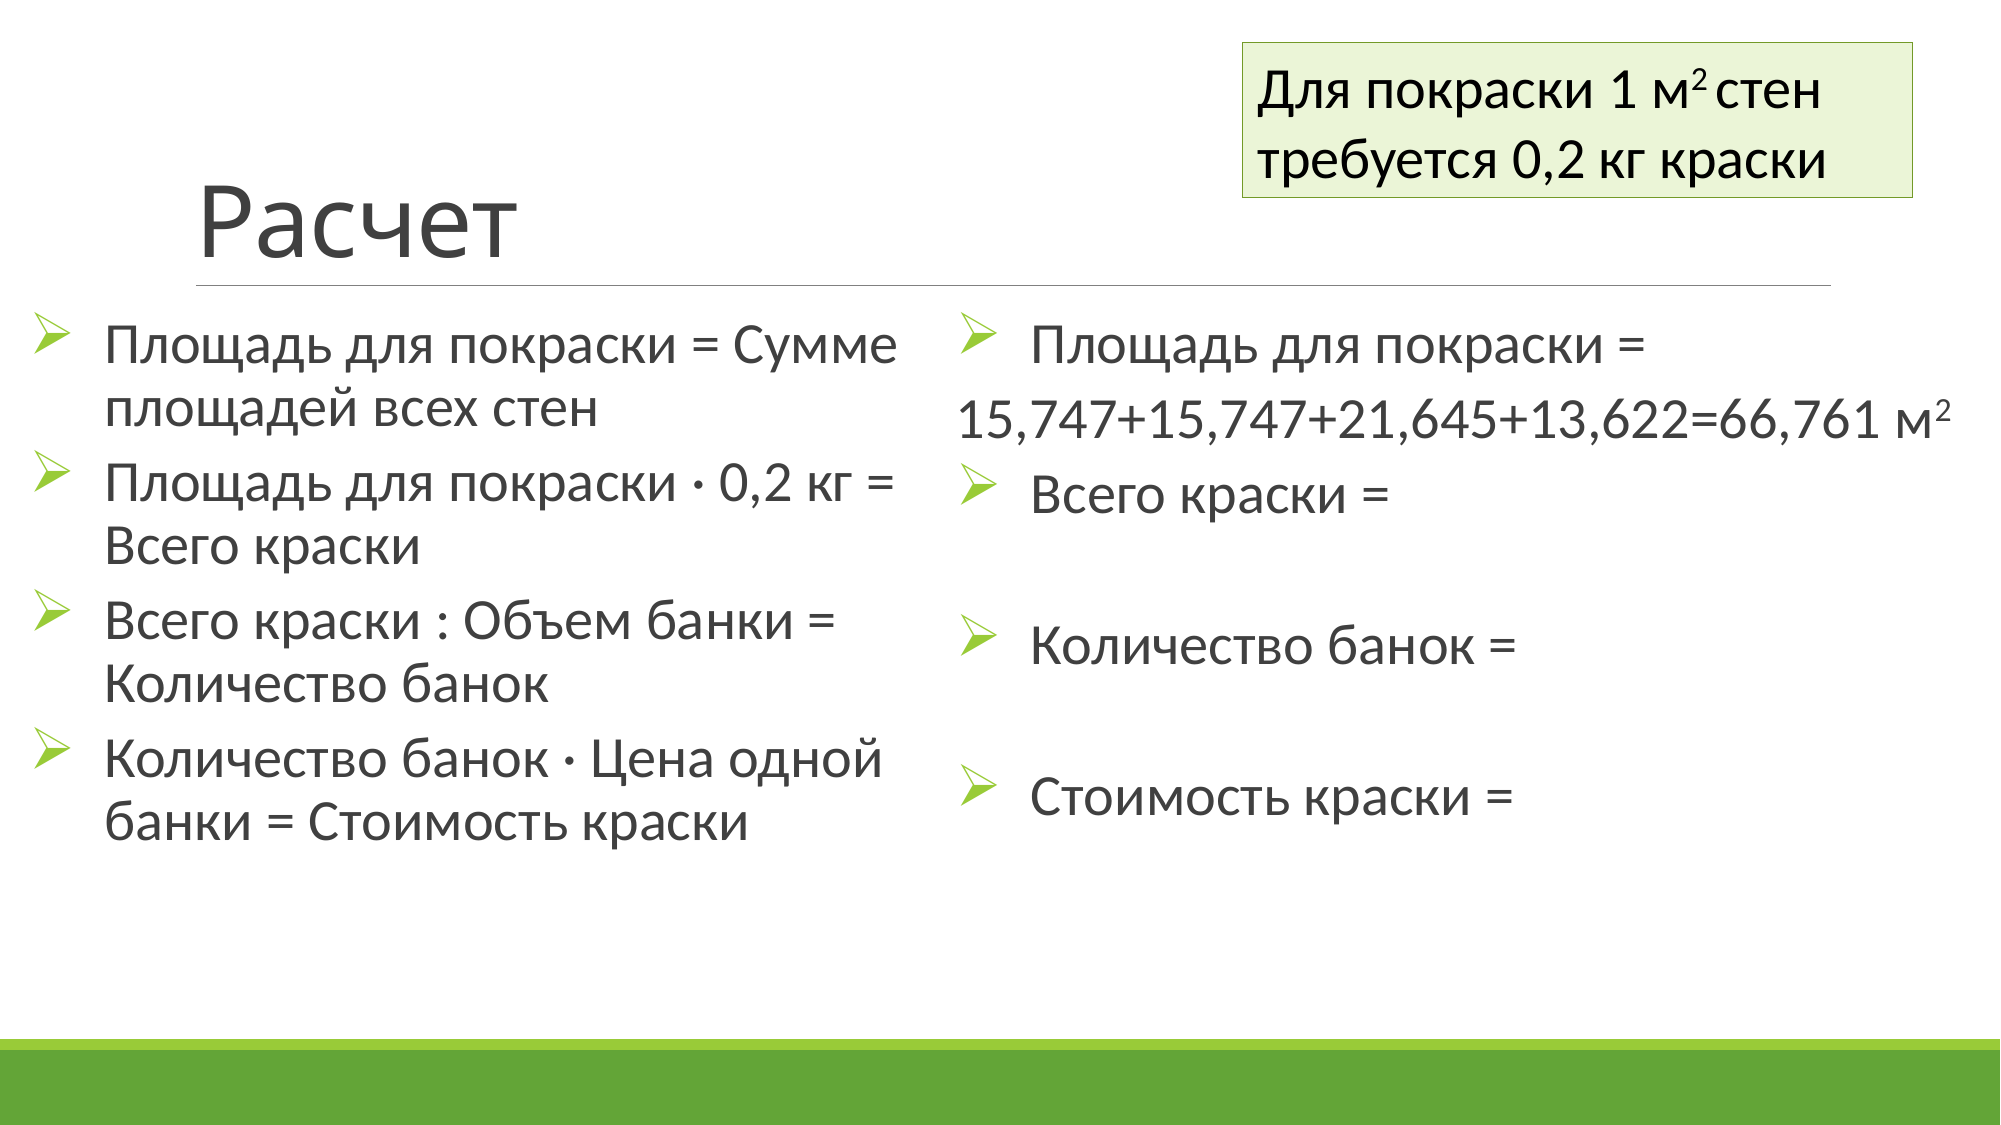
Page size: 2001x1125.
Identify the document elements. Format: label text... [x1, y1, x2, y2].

text_box Для покраски 1 м2 стен требуется 0,2 кг краски [1242, 42, 1913, 198]
text_box Площадь для покраски = 15,747+15,747+21,645+13,622=66,761 м2 Всего краски = Количество банок = Стоимость краски = [926, 305, 2000, 966]
list Площадь для покраски = Сумме площадей всех стен Площадь для покраски · 0,2 кг = Всего краски Всего краски : Объем банки = Количество банок Количество банок · Цена одной банки = Стоимость краски [0, 305, 926, 966]
title Расчет [180, 47, 1830, 285]
